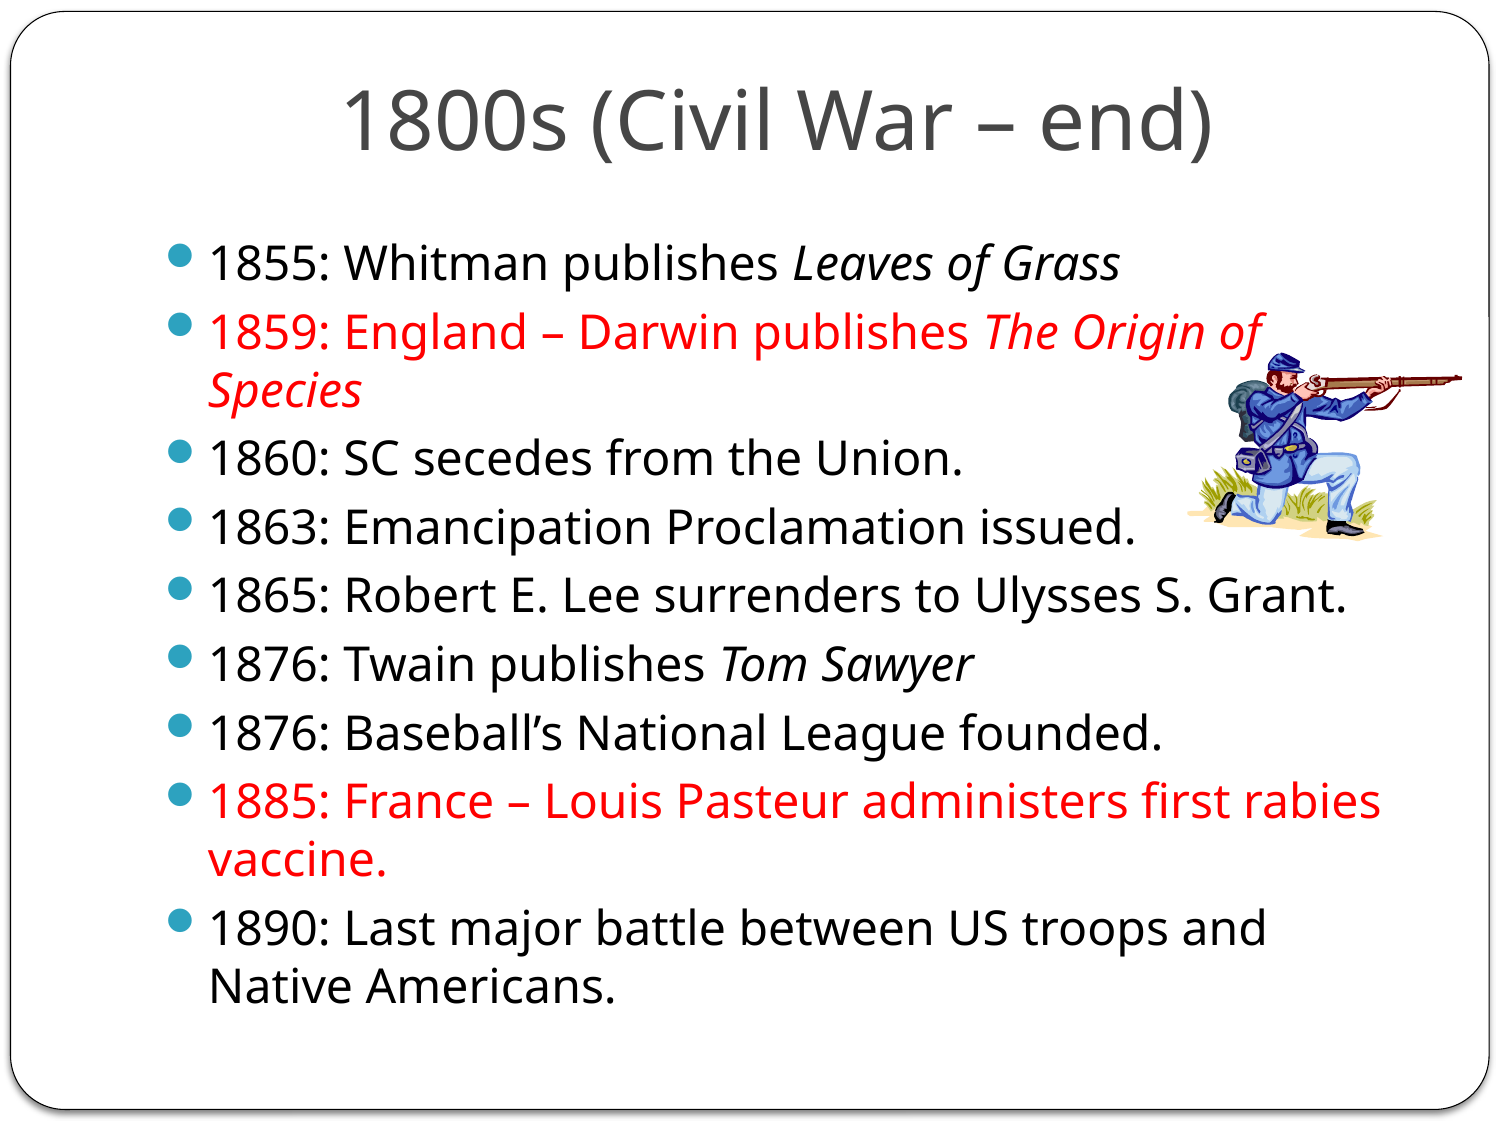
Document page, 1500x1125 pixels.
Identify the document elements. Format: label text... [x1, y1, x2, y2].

picture [1187, 349, 1466, 545]
title 1800s (Civil War – end) [150, 50, 1425, 183]
list 1855: Whitman publishes Leaves of Grass 1859: England – Darwin publishes The Origin of Species 1860: SC secedes from the Union. 1863: Emancipation Proclamation issued. 1865: Robert E. Lee surrenders to Ulysses S. Grant. 1876: Twain publishes Tom Sawyer 1876: Baseball’s National League founded. 1885: France – Louis Pasteur administers first rabies vaccine. 1890: Last major battle between US troops and Native Americans. [150, 224, 1425, 1025]
